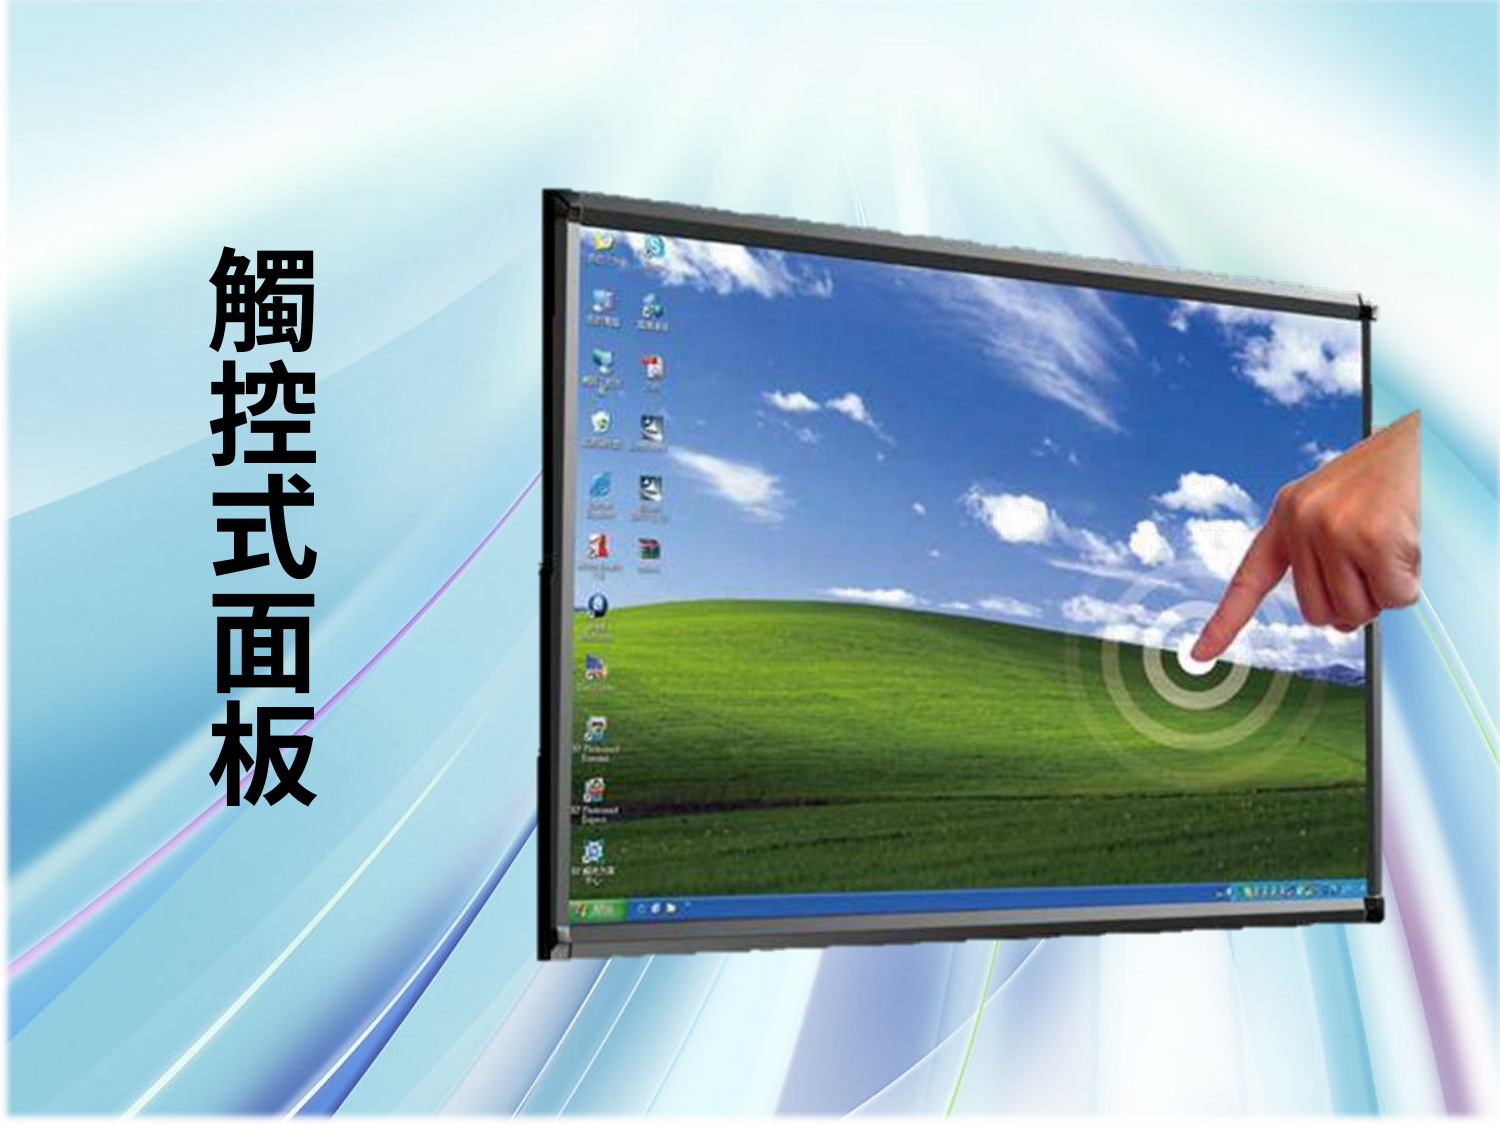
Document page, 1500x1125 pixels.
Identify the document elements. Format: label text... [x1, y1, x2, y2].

picture [0, 0, 1500, 1125]
title 觸控式面板 [100, 137, 419, 917]
